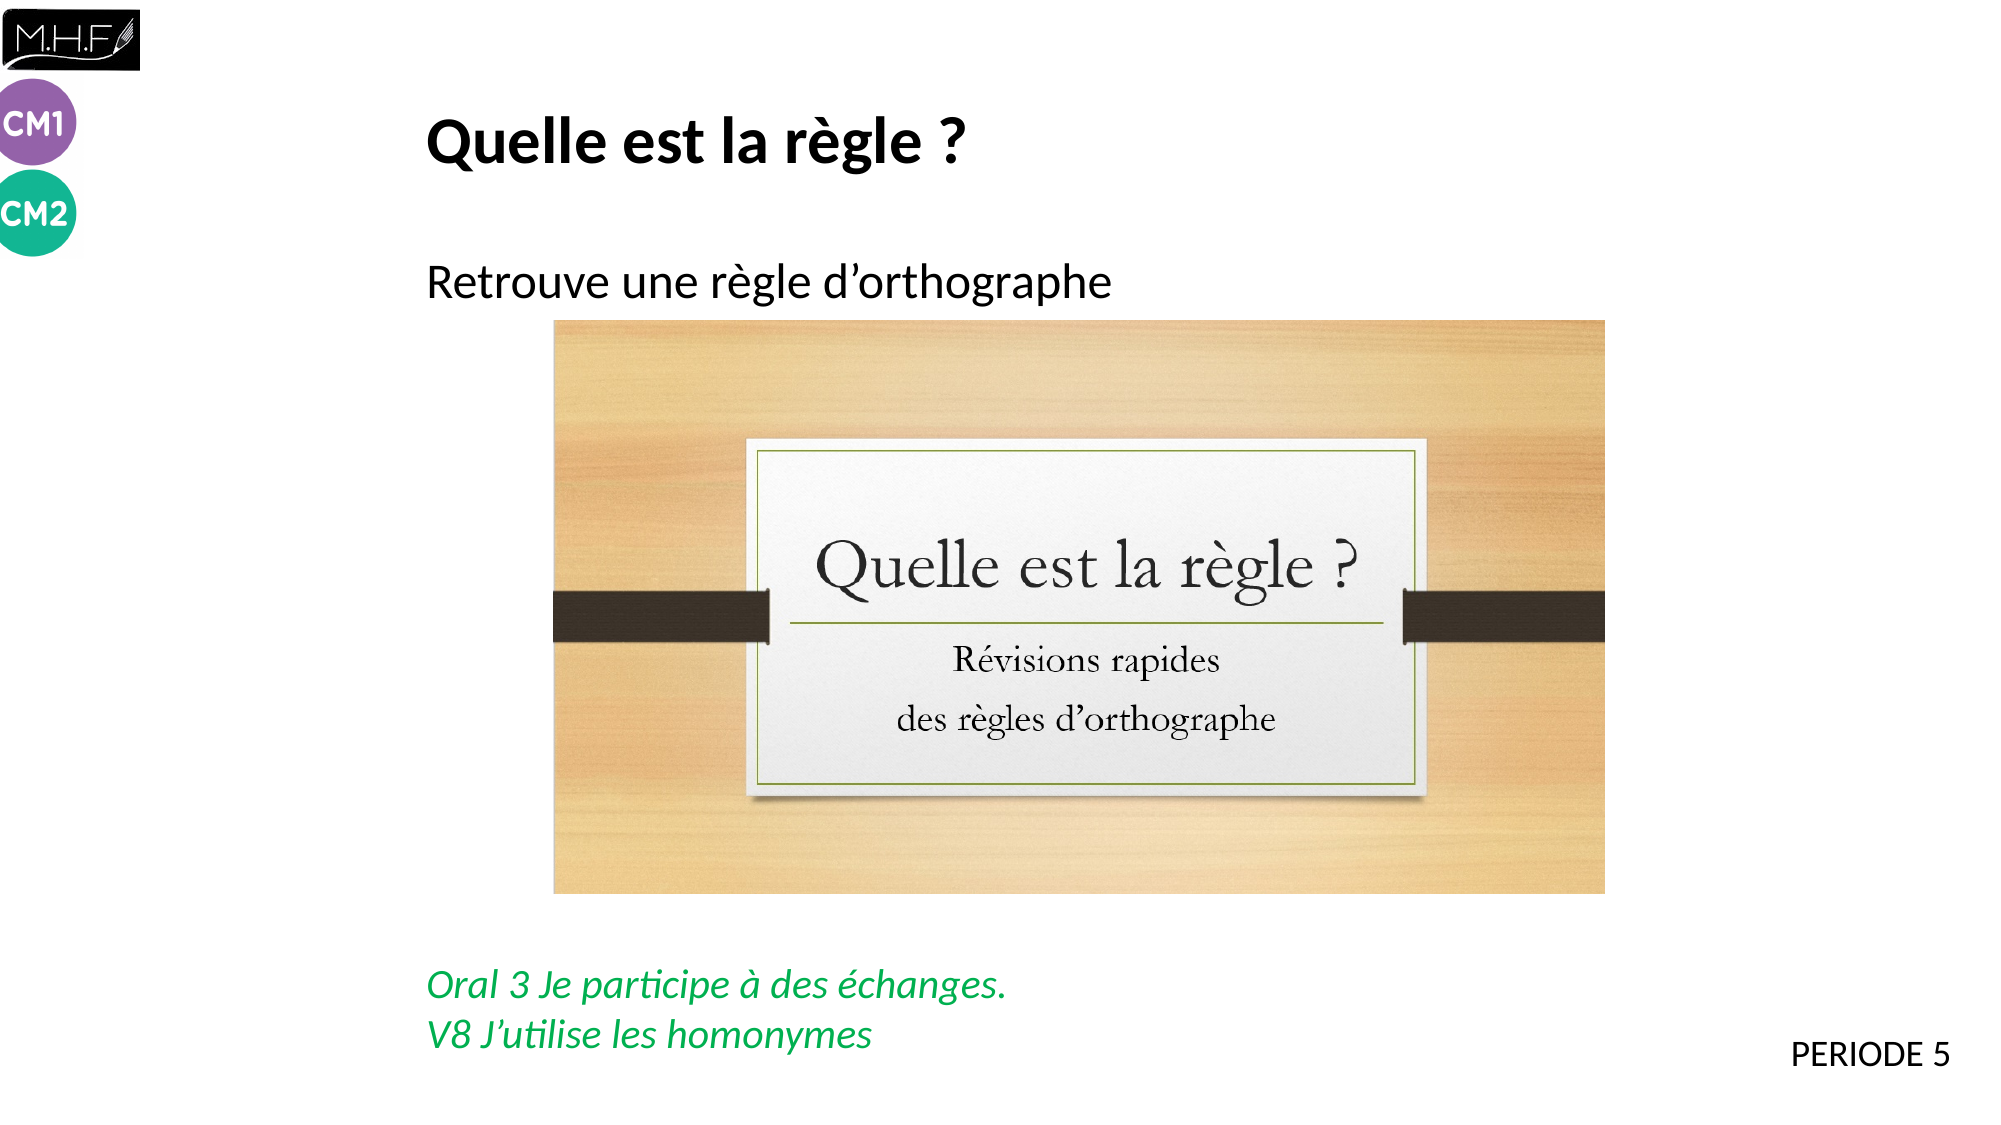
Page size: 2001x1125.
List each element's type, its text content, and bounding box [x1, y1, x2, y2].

text_box PERIODE 5 [1362, 1021, 1967, 1082]
picture [553, 320, 1605, 894]
text_box Quelle est la règle ? [411, 73, 1146, 185]
text_box Oral 3 Je participe à des échanges. V8 J’utilise les homonymes [411, 949, 1712, 1065]
text_box Retrouve une règle d’orthographe [411, 240, 1760, 395]
picture [0, 7, 140, 259]
